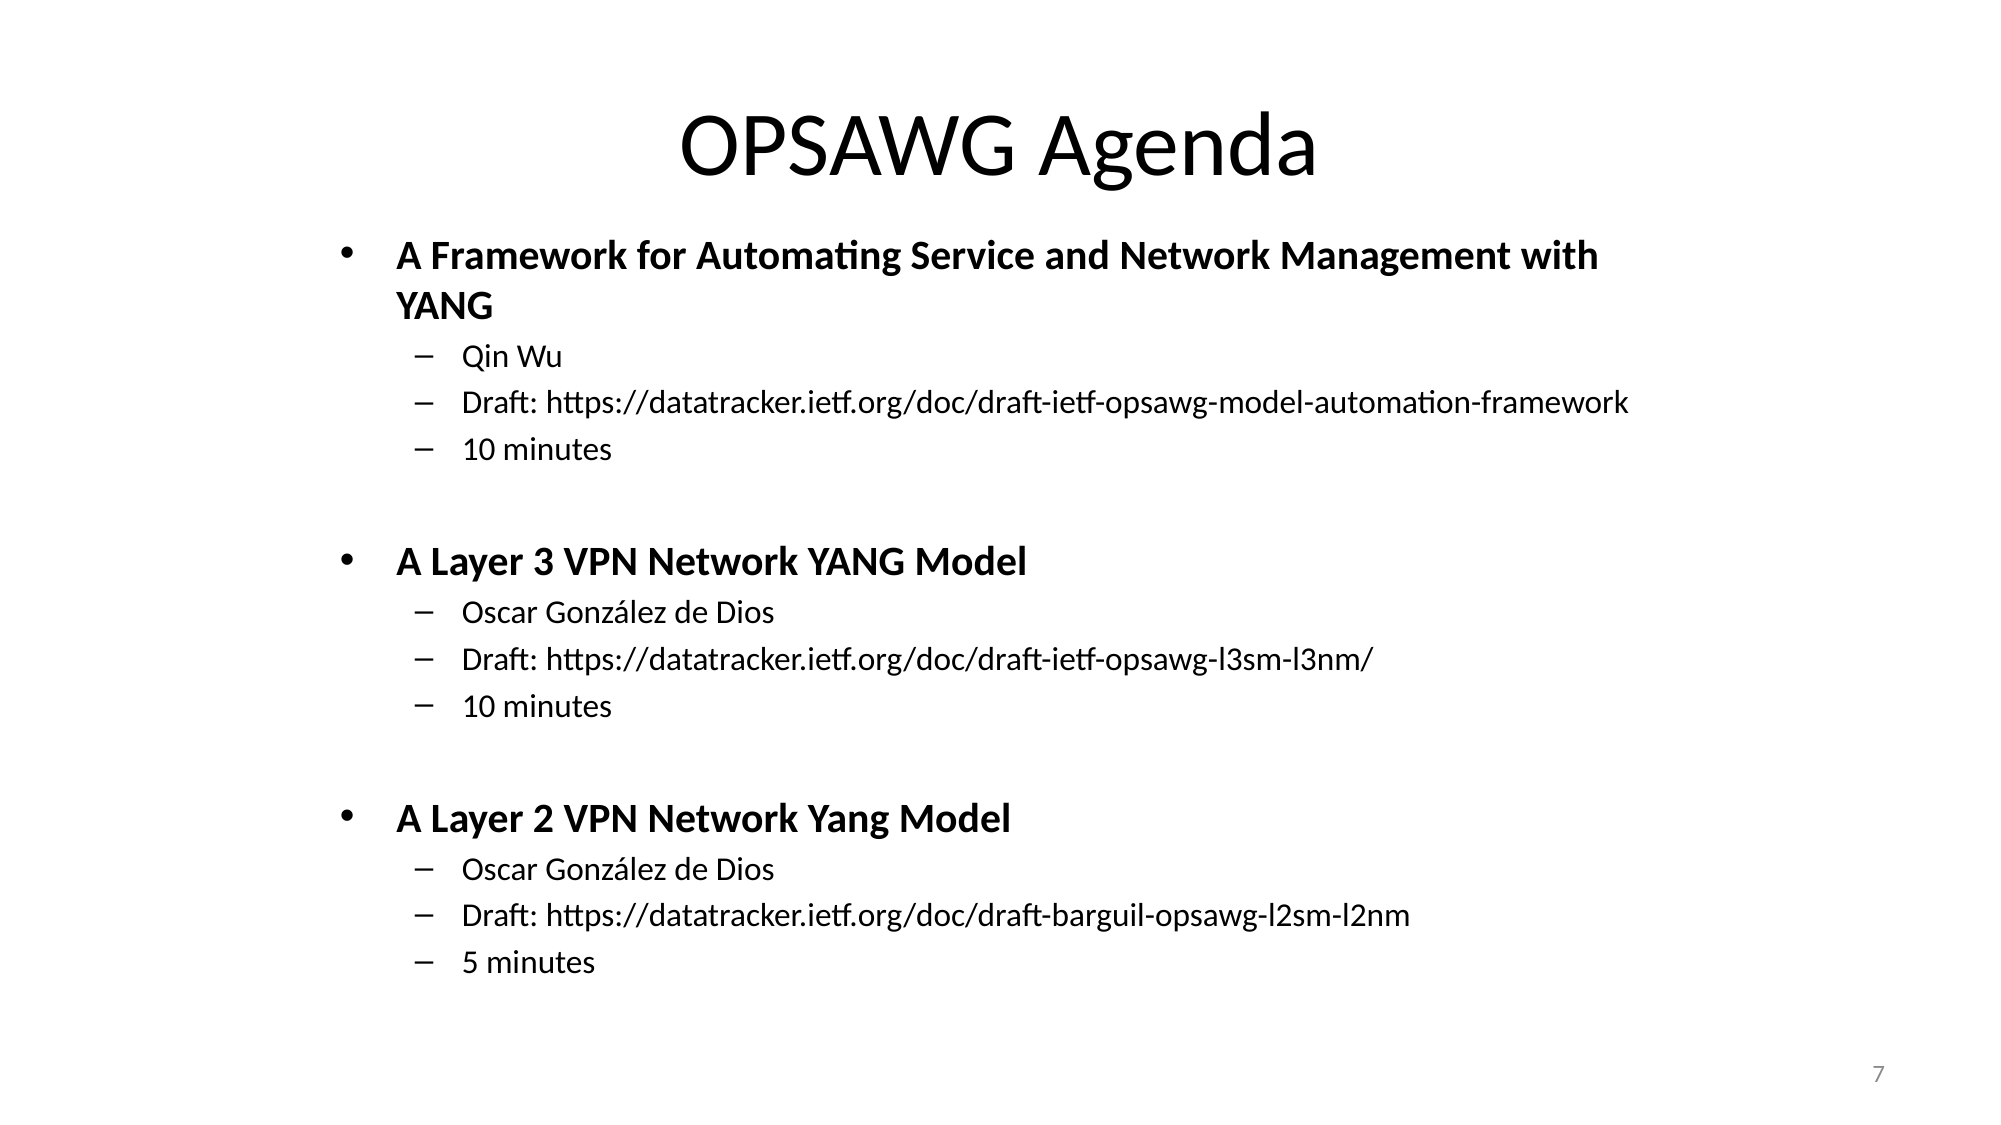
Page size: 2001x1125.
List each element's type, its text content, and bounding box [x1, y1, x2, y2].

slide_number 7 [1433, 1042, 1900, 1103]
title OPSAWG Agenda [99, 45, 1900, 233]
list A Framework for Automating Service and Network Management with YANG Qin Wu Draft: https://datatracker.ietf.org/doc/draft-ietf-opsawg-model-automation-framework 10 minutes A Layer 3 VPN Network YANG Model Oscar González de Dios Draft: https://datatracker.ietf.org/doc/draft-ietf-opsawg-l3sm-l3nm/ 10 minutes A Layer 2 VPN Network Yang Model Oscar González de Dios Draft: https://datatracker.ietf.org/doc/draft-barguil-opsawg-l2sm-l2nm 5 minutes [324, 219, 1675, 988]
